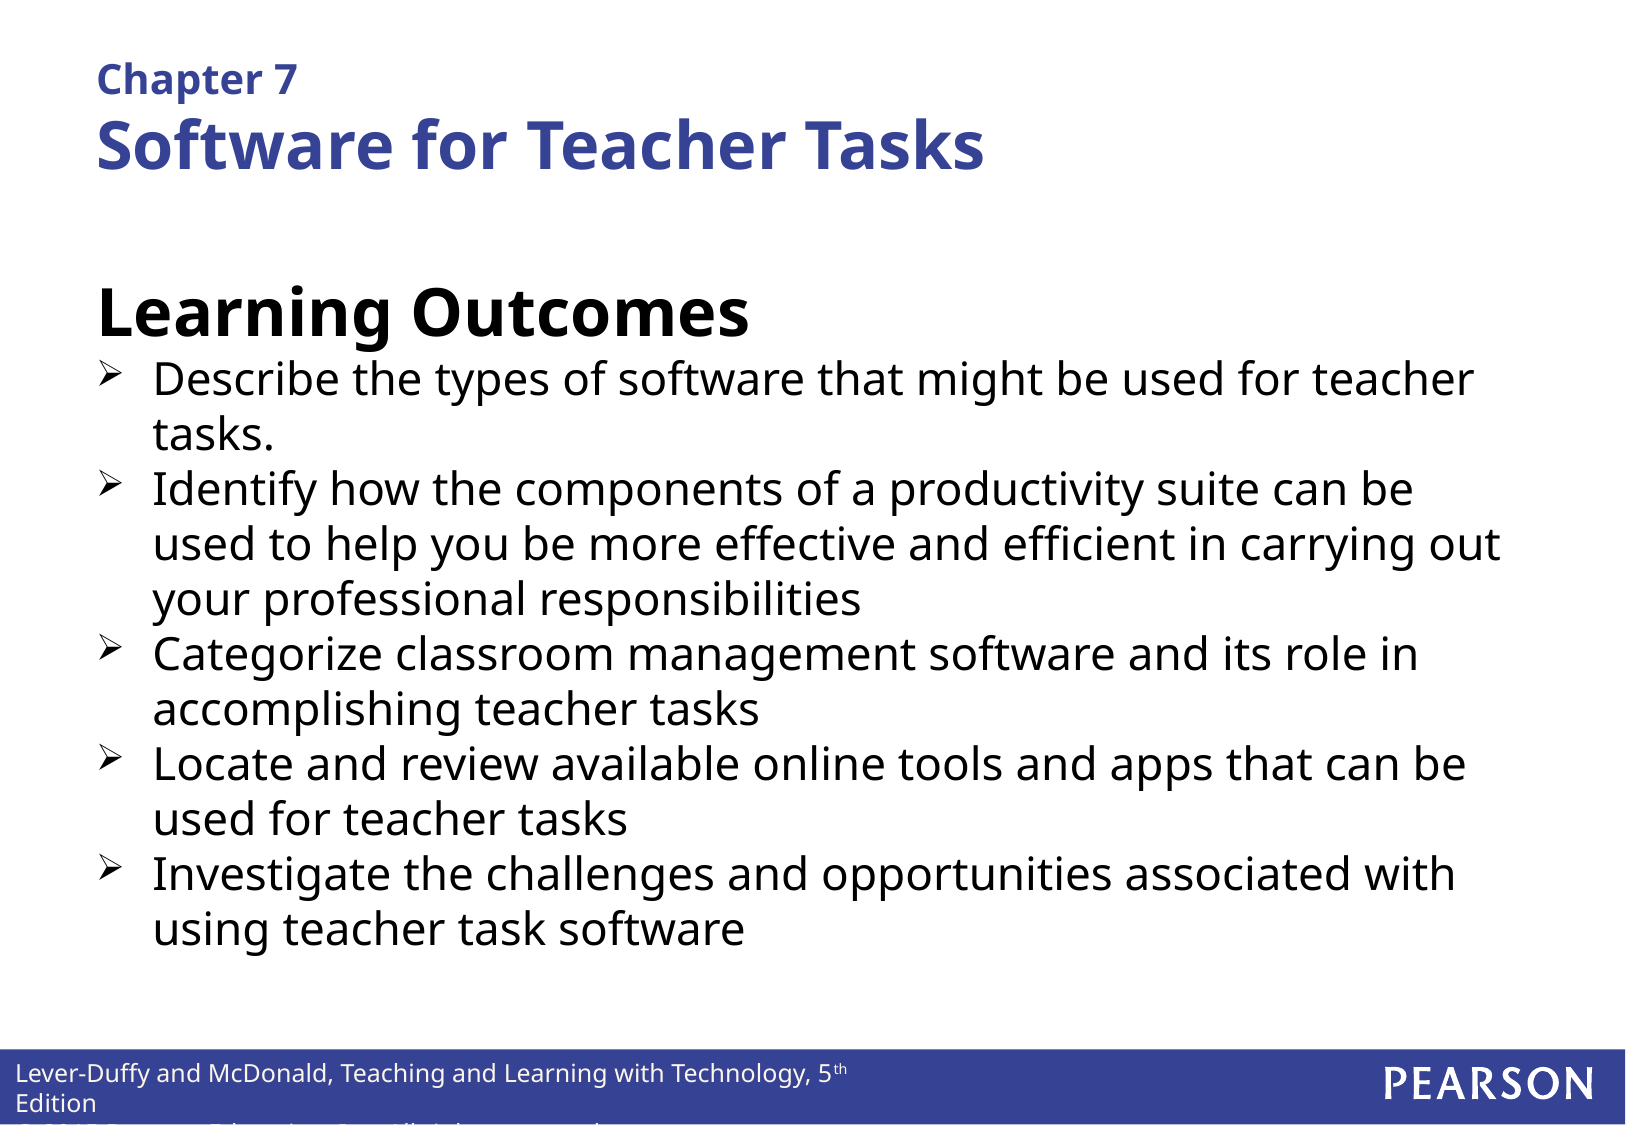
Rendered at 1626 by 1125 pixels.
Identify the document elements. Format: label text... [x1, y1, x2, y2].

list Learning Outcomes Describe the types of software that might be used for teacher tasks. Identify how the components of a productivity suite can be used to help you be more effective and efficient in carrying out your professional responsibilities Categorize classroom management software and its role in accomplishing teacher tasks Locate and review available online tools and apps that can be used for teacher tasks Investigate the challenges and opportunities associated with using teacher task software [81, 262, 1544, 1005]
title Chapter 7 Software for Teacher Tasks [81, 45, 1544, 233]
